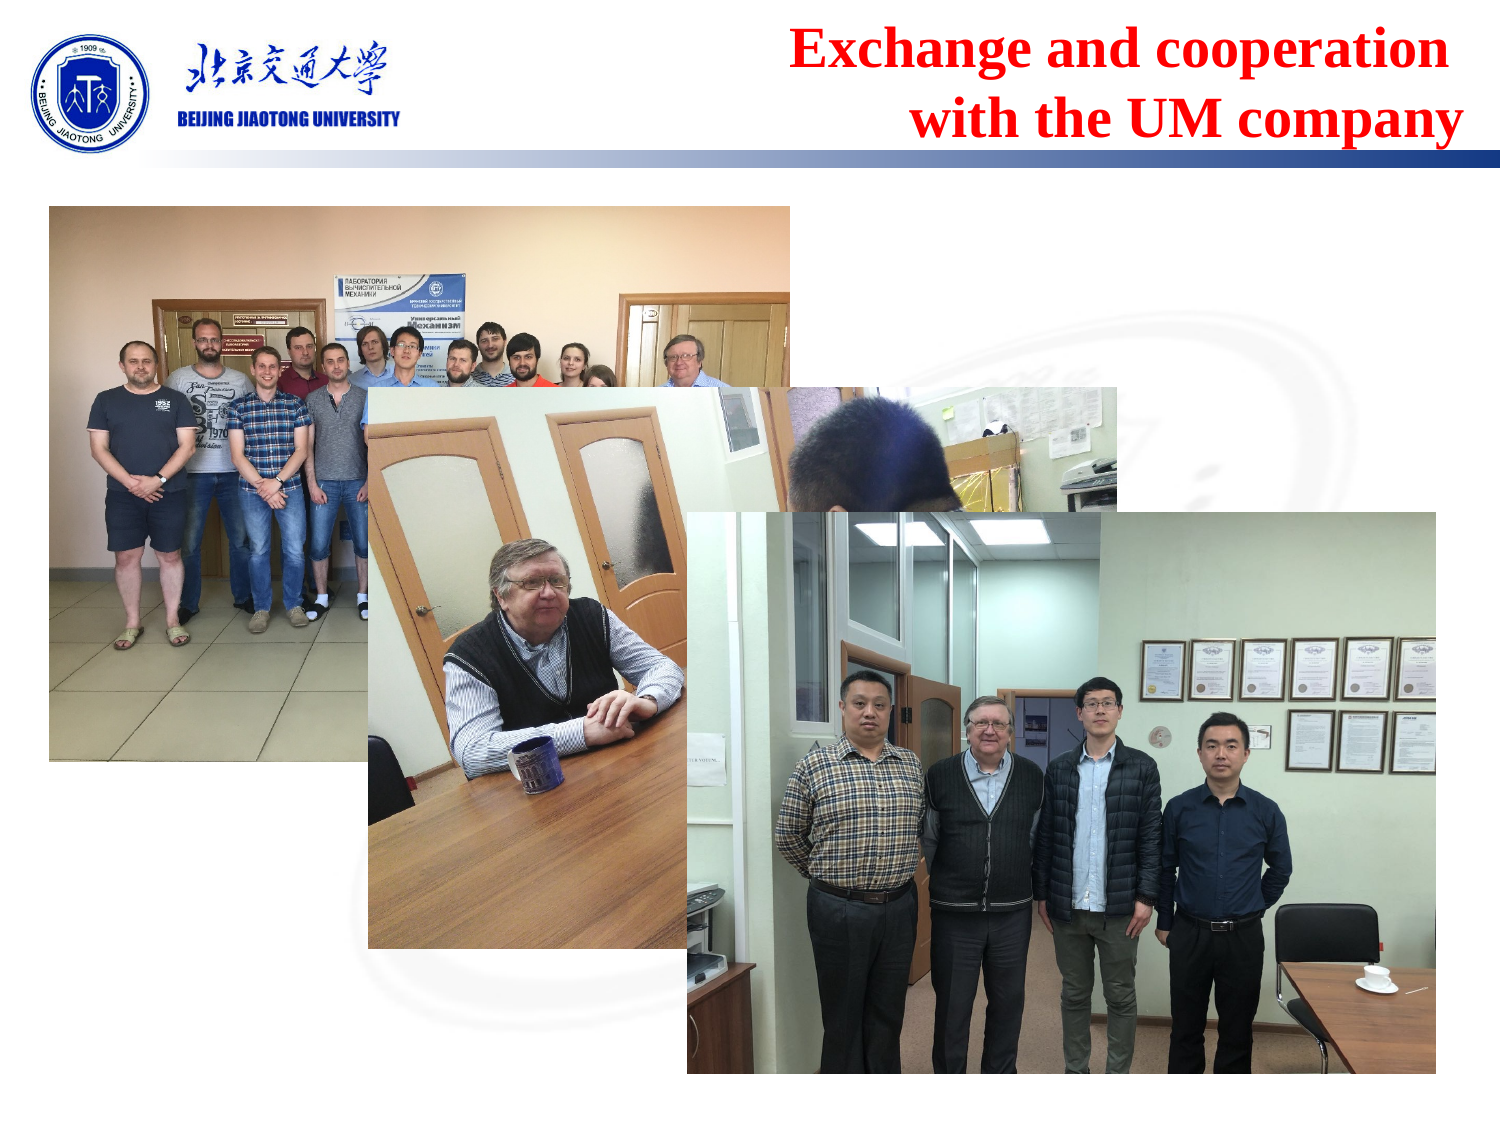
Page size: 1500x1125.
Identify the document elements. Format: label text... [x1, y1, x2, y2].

picture [0, 0, 1500, 1125]
text_box Exchange and cooperation with the UM company [274, 2, 1480, 157]
